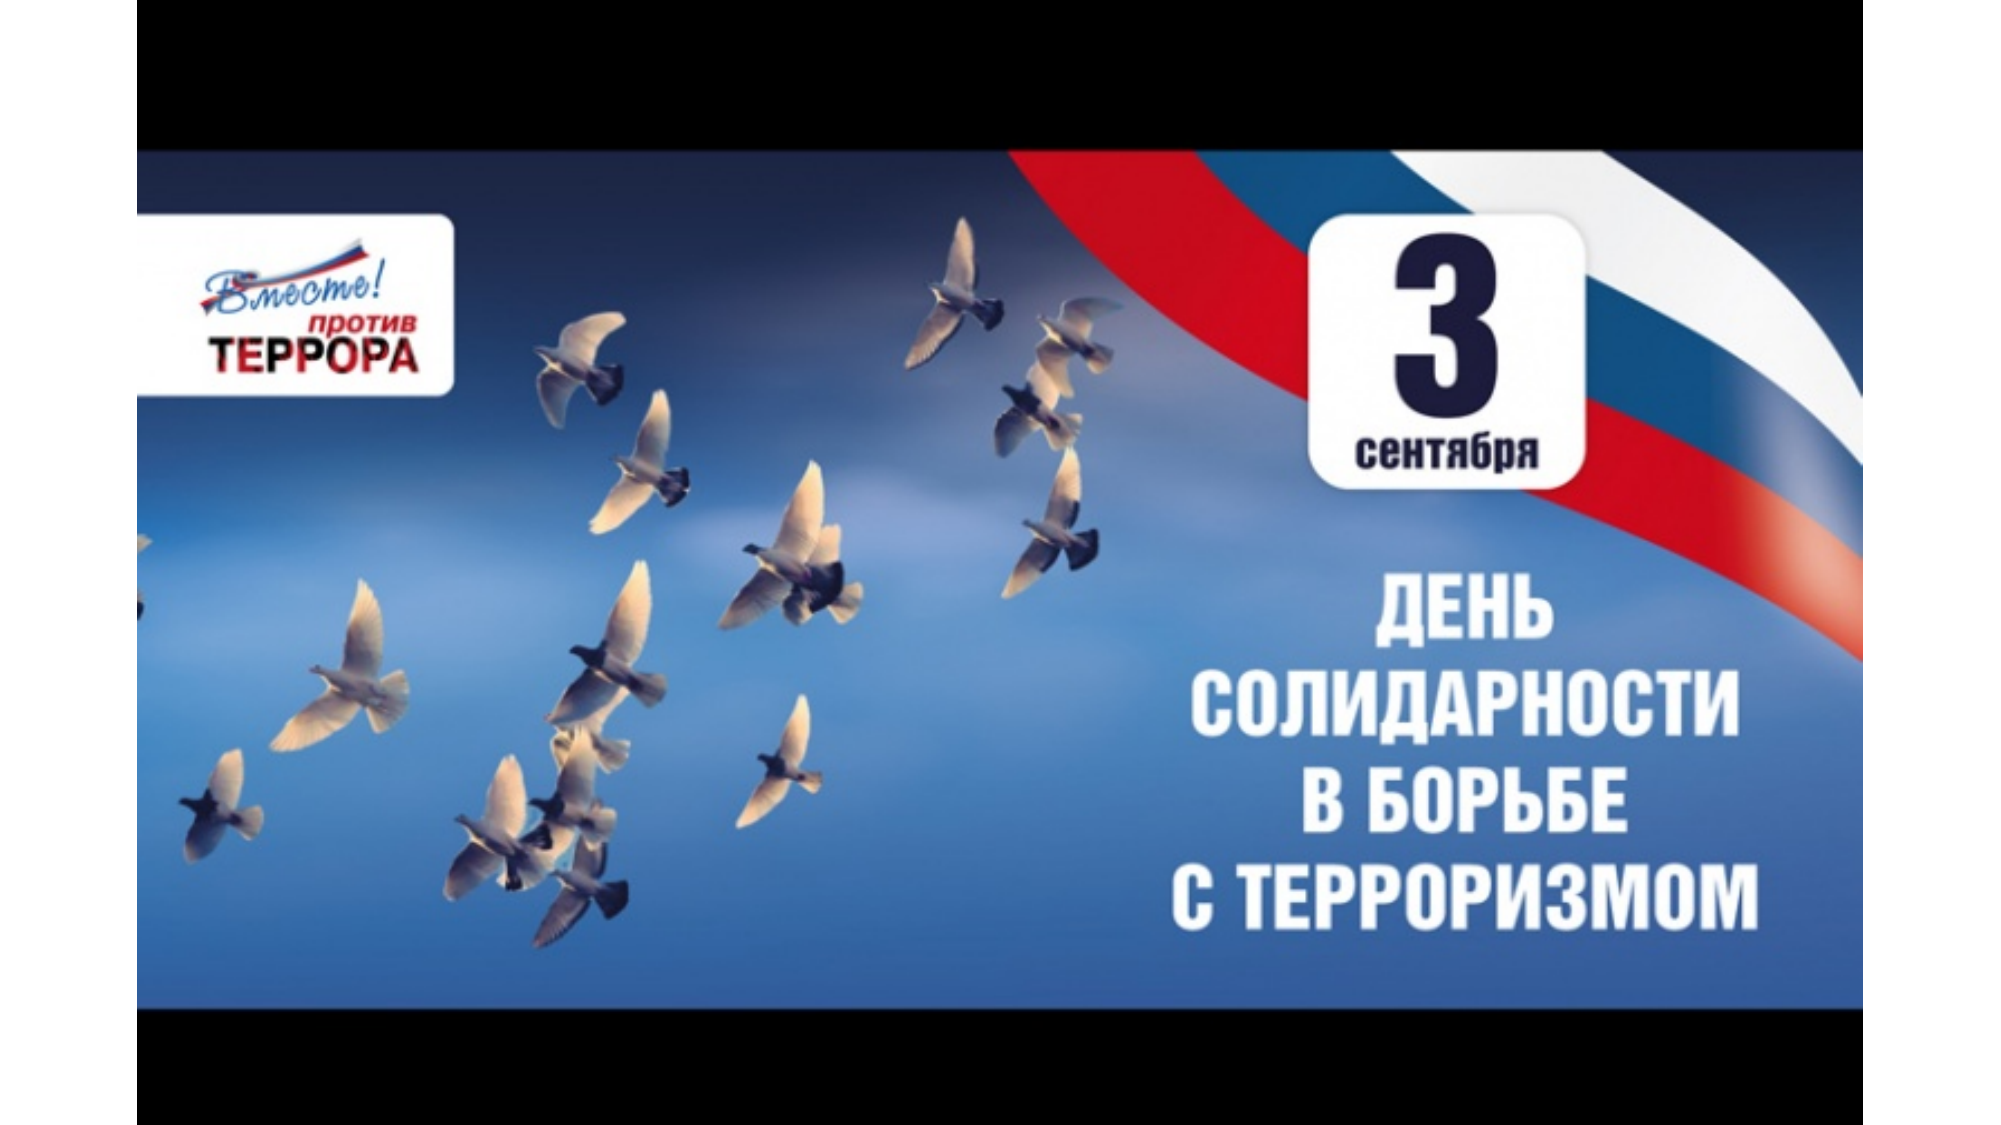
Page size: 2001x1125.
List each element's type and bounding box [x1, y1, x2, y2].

picture [137, 0, 1863, 1125]
